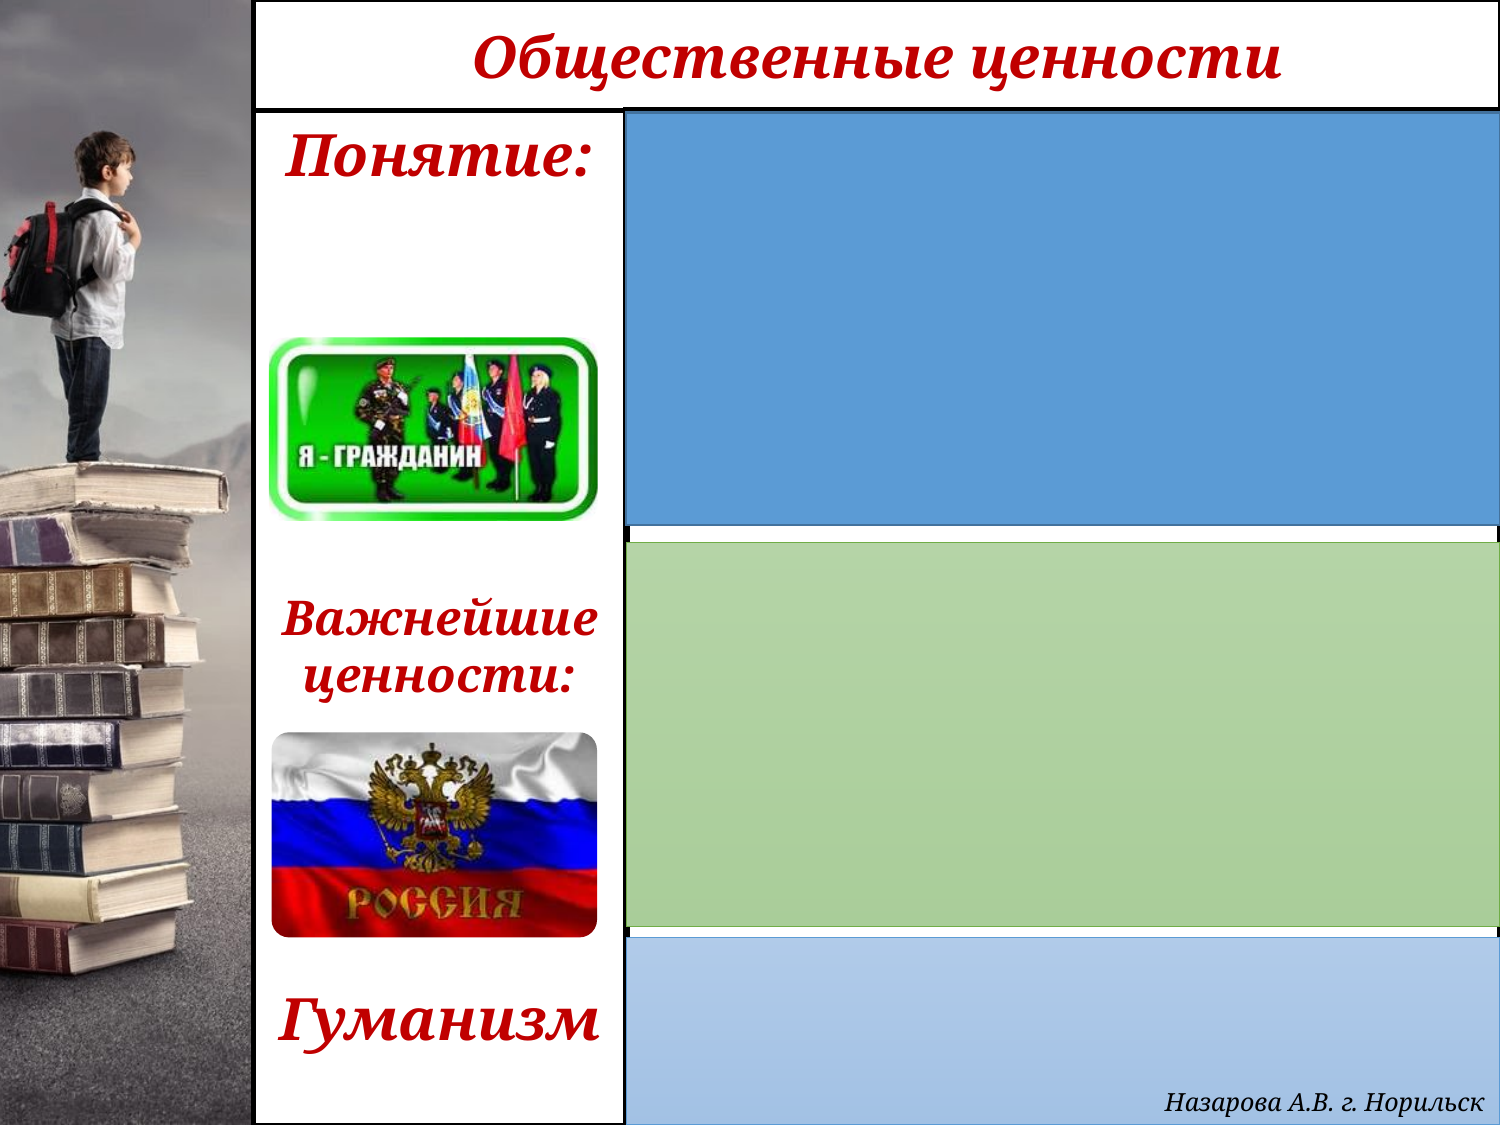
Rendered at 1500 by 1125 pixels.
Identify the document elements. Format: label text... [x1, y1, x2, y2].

text_box Понятие: Важнейшие ценности: Гуманизм [253, 109, 625, 1125]
text_box Общественные ценности [253, 0, 1500, 109]
text_box Назарова А.В. г. Норильск [1083, 1079, 1500, 1125]
picture [0, 0, 253, 1125]
picture [268, 337, 598, 521]
text_box [625, 111, 1500, 526]
text_box [626, 937, 1500, 1125]
text_box Представления о добре и зле, прекрасном и безобразном, об идеальной семье и государственном устройстве, выработанные человеческой культурой. Любовь к Родине Гражданственность (выполнение гражданином обязанностей, преданность Родине) Патриотизм (чувство любви и преданности к Отечеству, готовность подчинить свои интересы интересам страны) человеколюбие [625, 526, 1500, 1125]
text_box [626, 542, 1500, 927]
picture [271, 732, 598, 938]
